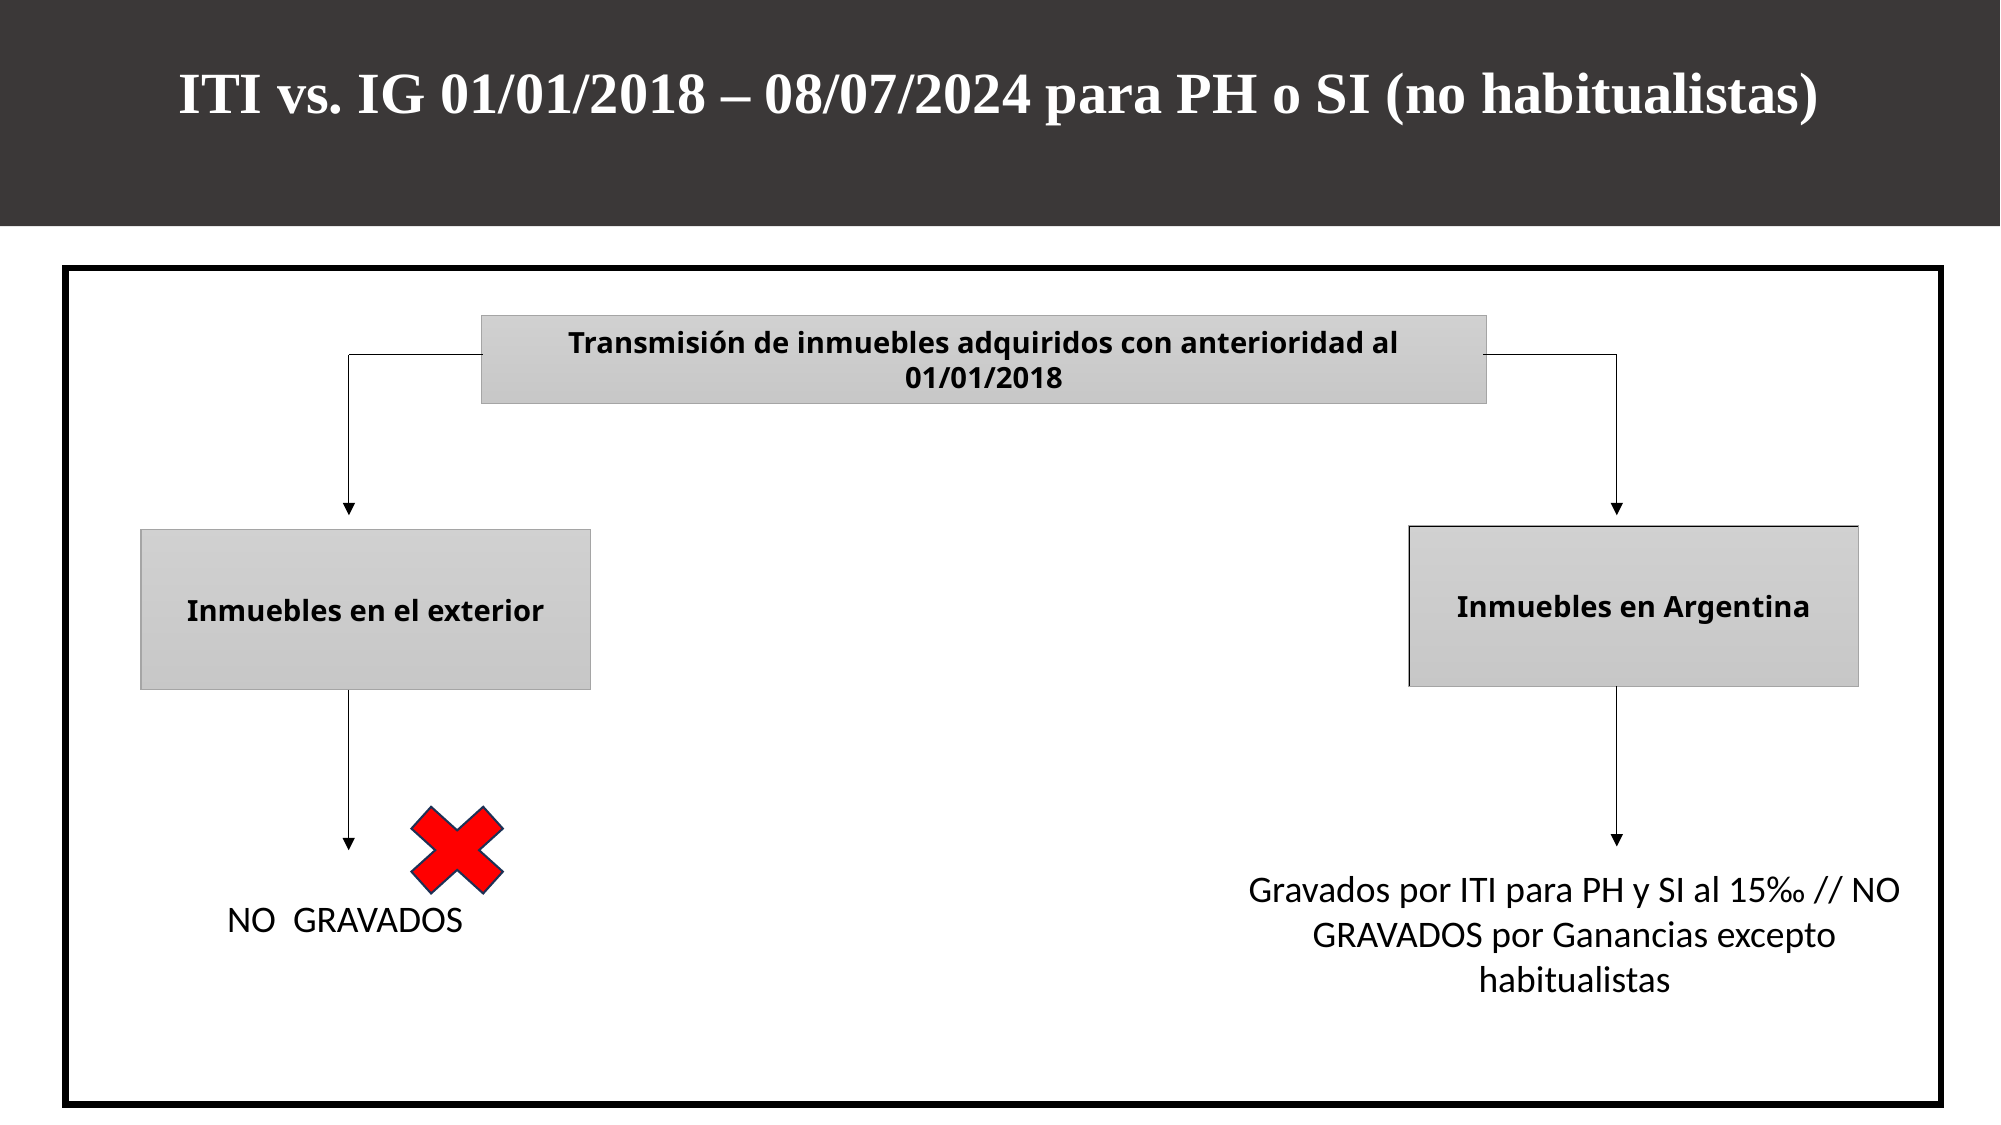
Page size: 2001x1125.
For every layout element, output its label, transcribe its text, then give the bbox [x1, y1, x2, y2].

text_box ITI vs. IG 01/01/2018 – 08/07/2024 para PH o SI (no habitualistas) [0, 0, 2000, 227]
text_box NO GRAVADOS [212, 888, 495, 948]
text_box [409, 805, 505, 895]
text_box [65, 267, 1942, 1105]
text_box Transmisión de inmuebles adquiridos con anterioridad al 01/01/2018 [481, 315, 1487, 404]
text_box Inmuebles en Argentina [1408, 525, 1859, 687]
text_box Inmuebles en el exterior [140, 529, 591, 690]
text_box Gravados por ITI para PH y SI al 15‰ // NO GRAVADOS por Ganancias excepto habitualistas [1214, 857, 1935, 1007]
